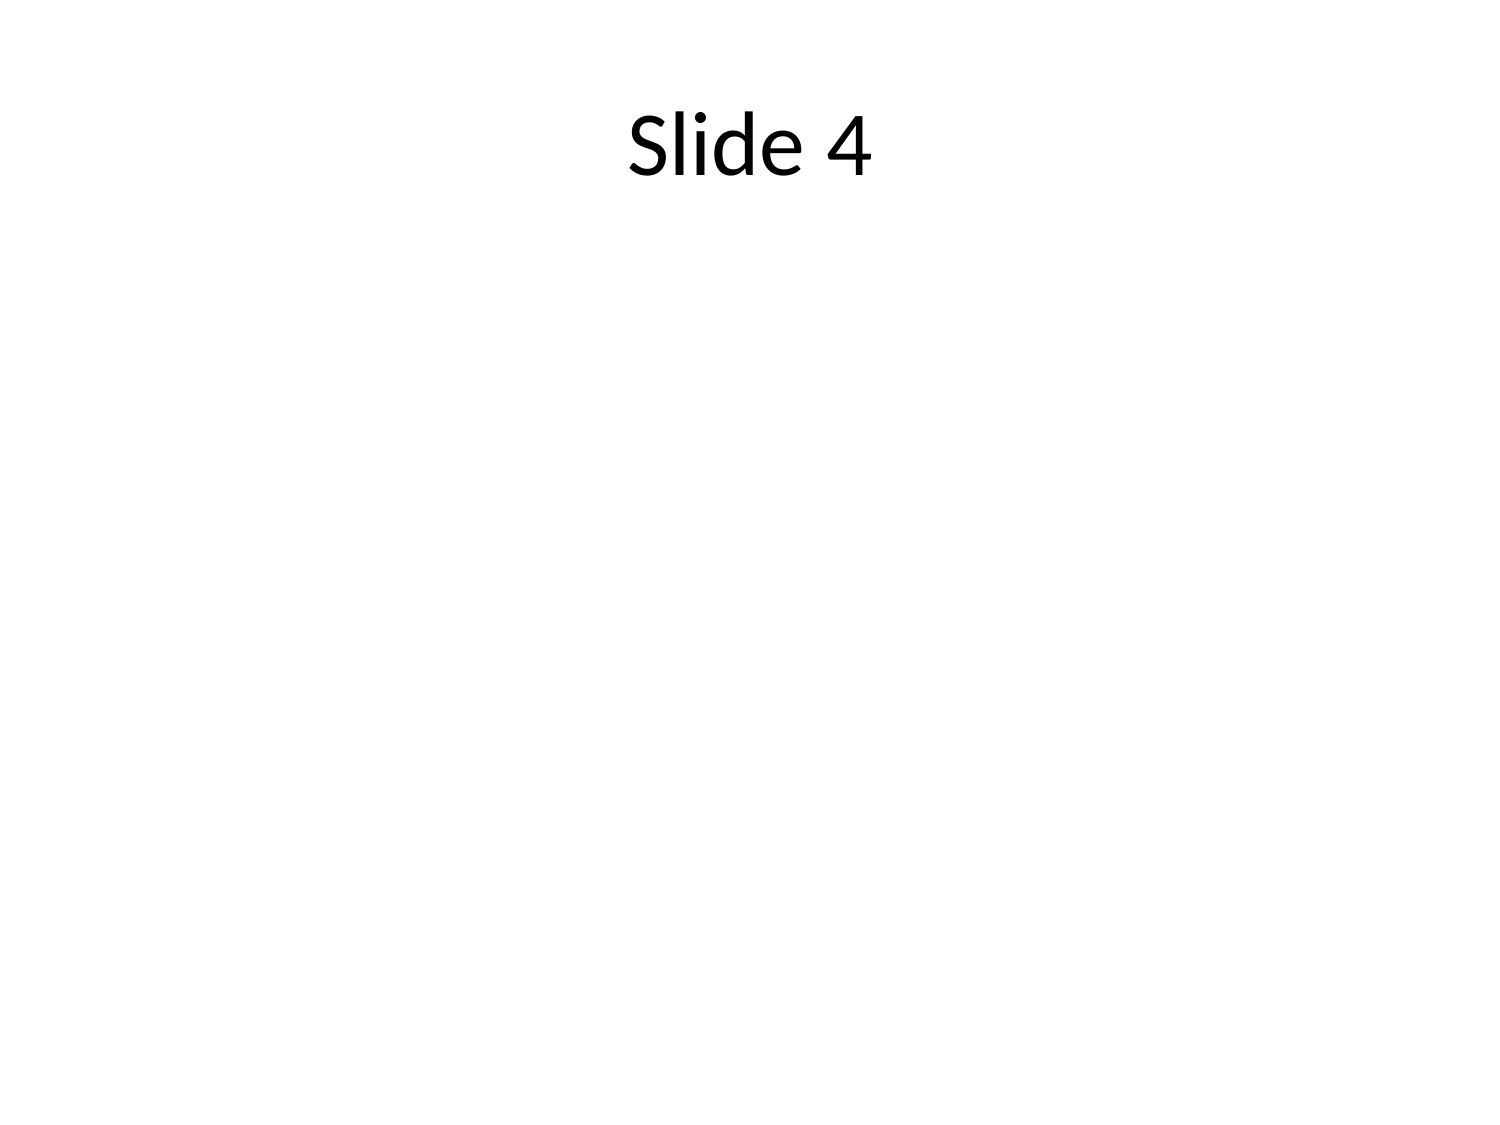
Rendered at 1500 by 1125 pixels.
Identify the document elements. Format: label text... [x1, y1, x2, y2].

title Slide 4 [75, 45, 1425, 233]
